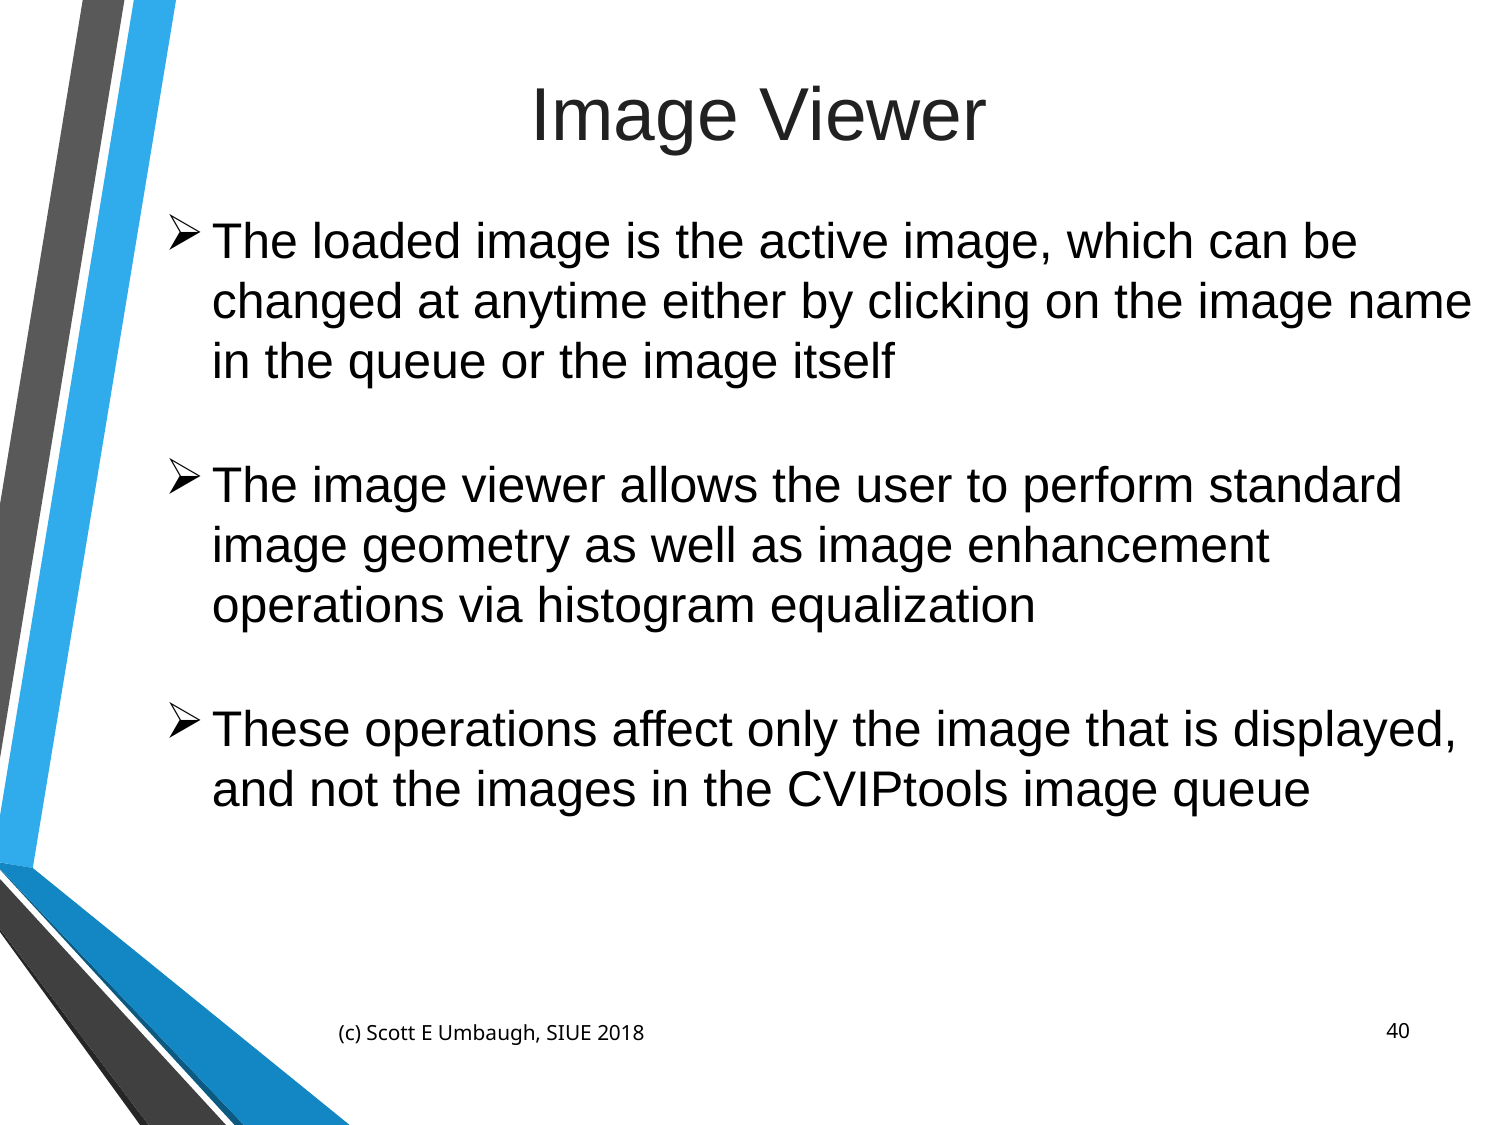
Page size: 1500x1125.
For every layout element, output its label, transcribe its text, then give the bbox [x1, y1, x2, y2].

slide_number 40 [1354, 1001, 1425, 1062]
text_box Image Viewer [427, 75, 1092, 162]
footer (c) Scott E Umbaugh, SIUE 2018 [323, 1001, 1196, 1062]
list The loaded image is the active image, which can be changed at anytime either by clicking on the image name in the queue or the image itself The image viewer allows the user to perform standard image geometry as well as image enhancement operations via histogram equalization These operations affect only the image that is displayed, and not the images in the CVIPtools image queue [150, 50, 1500, 975]
